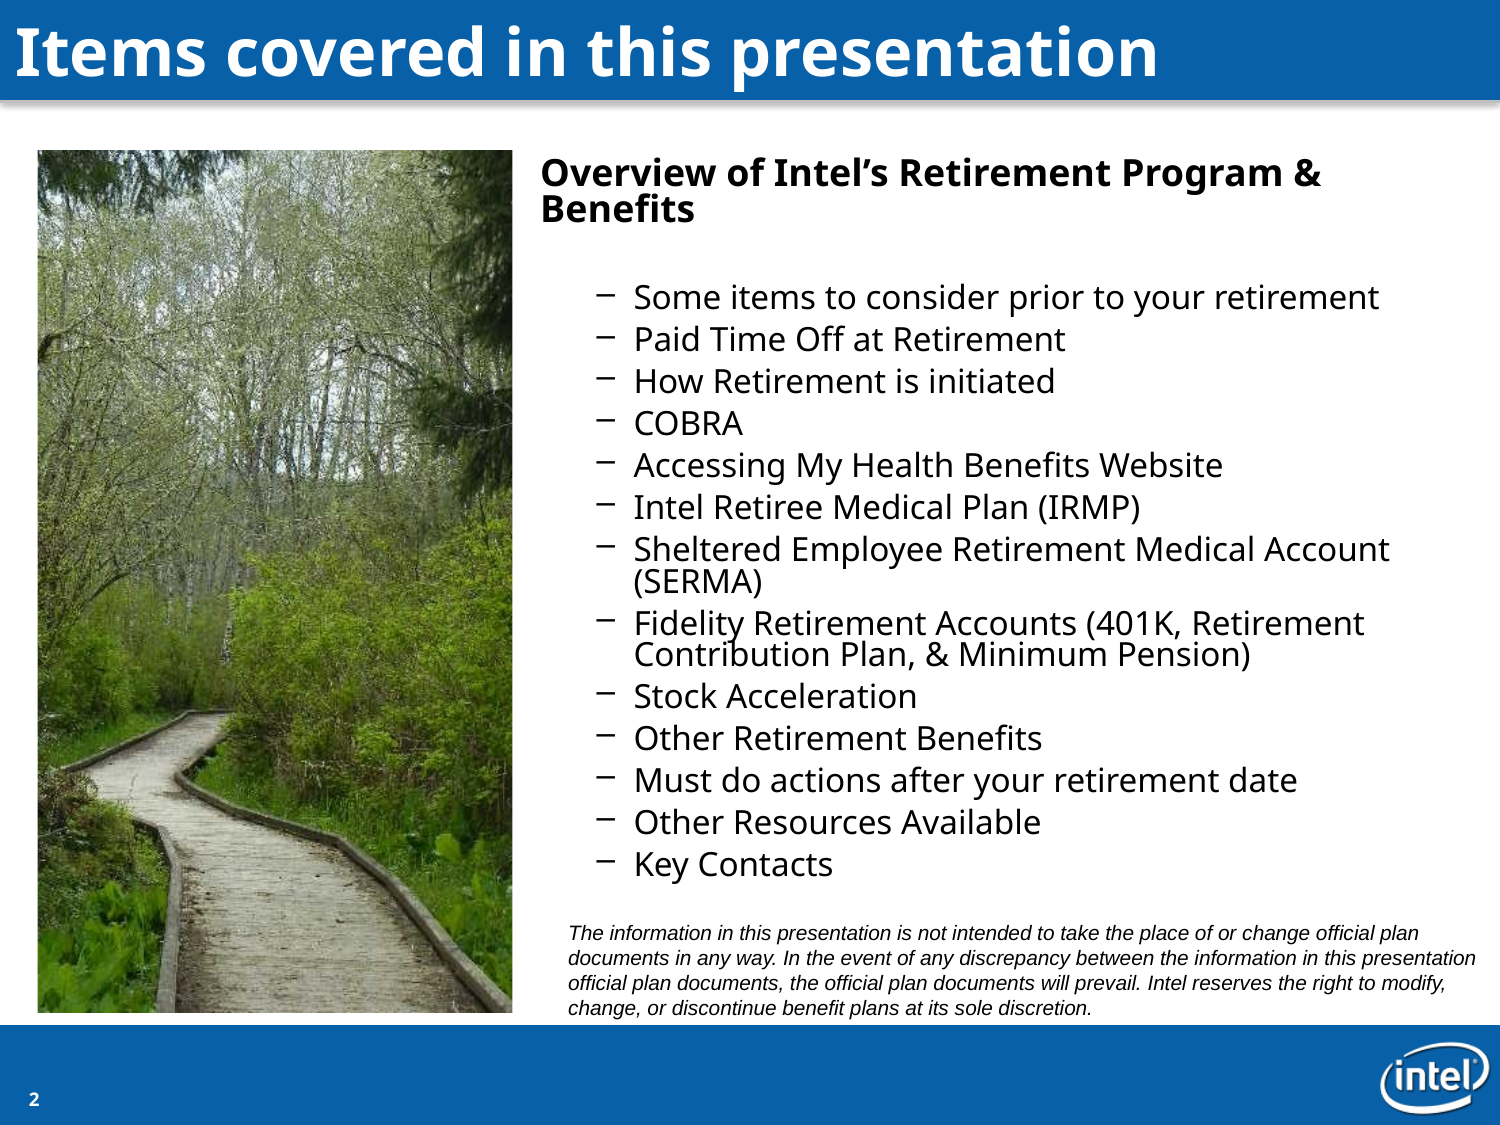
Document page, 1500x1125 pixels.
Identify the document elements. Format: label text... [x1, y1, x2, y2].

picture [37, 149, 513, 1013]
text_box The information in this presentation is not intended to take the place of or change official plan documents in any way. In the event of any discrepancy between the information in this presentation official plan documents, the official plan documents will prevail. Intel reserves the right to modify, change, or discontinue benefit plans at its sole discretion. [553, 912, 1500, 1028]
text_box Items covered in this presentation [0, 0, 1500, 99]
text_box Overview of Intel’s Retirement Program & Benefits Some items to consider prior to your retirement Paid Time Off at Retirement How Retirement is initiated COBRA Accessing My Health Benefits Website Intel Retiree Medical Plan (IRMP) Sheltered Employee Retirement Medical Account (SERMA) Fidelity Retirement Accounts (401K, Retirement Contribution Plan, & Minimum Pension) Stock Acceleration Other Retirement Benefits Must do actions after your retirement date Other Resources Available Key Contacts [525, 149, 1472, 925]
picture [1374, 1037, 1497, 1125]
